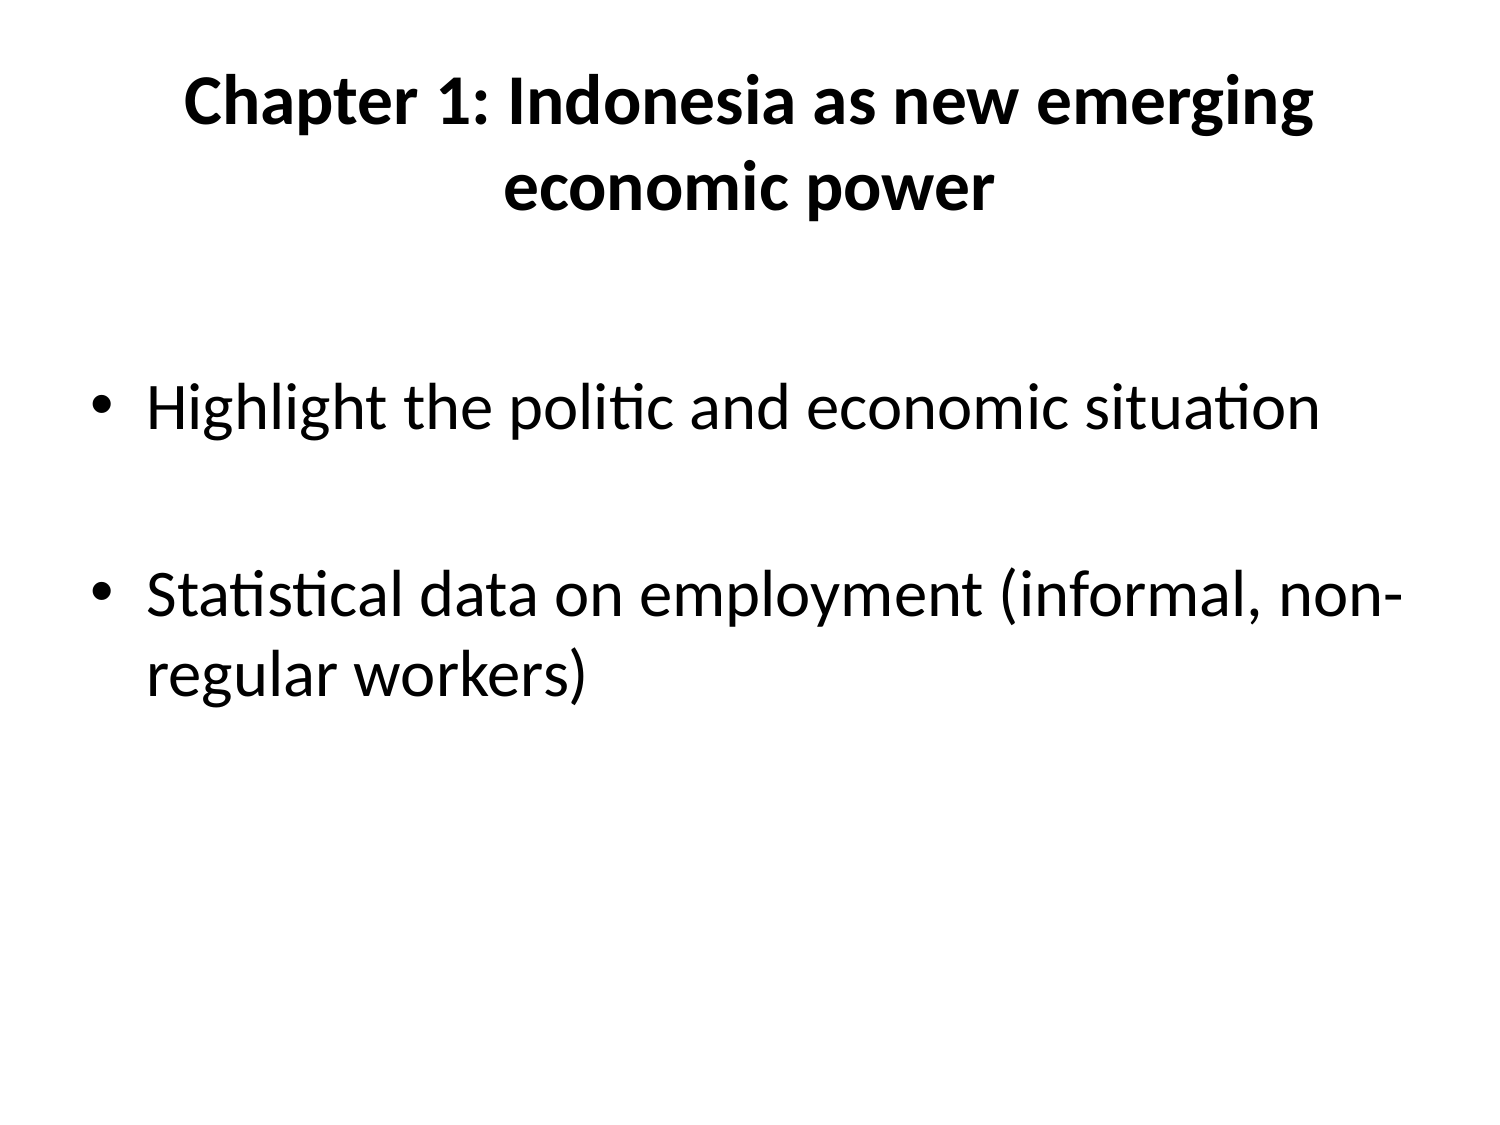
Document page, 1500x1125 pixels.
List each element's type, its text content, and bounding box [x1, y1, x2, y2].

title Chapter 1: Indonesia as new emerging economic power [75, 45, 1425, 233]
list Highlight the politic and economic situation Statistical data on employment (informal, non-regular workers) [75, 262, 1425, 1005]
